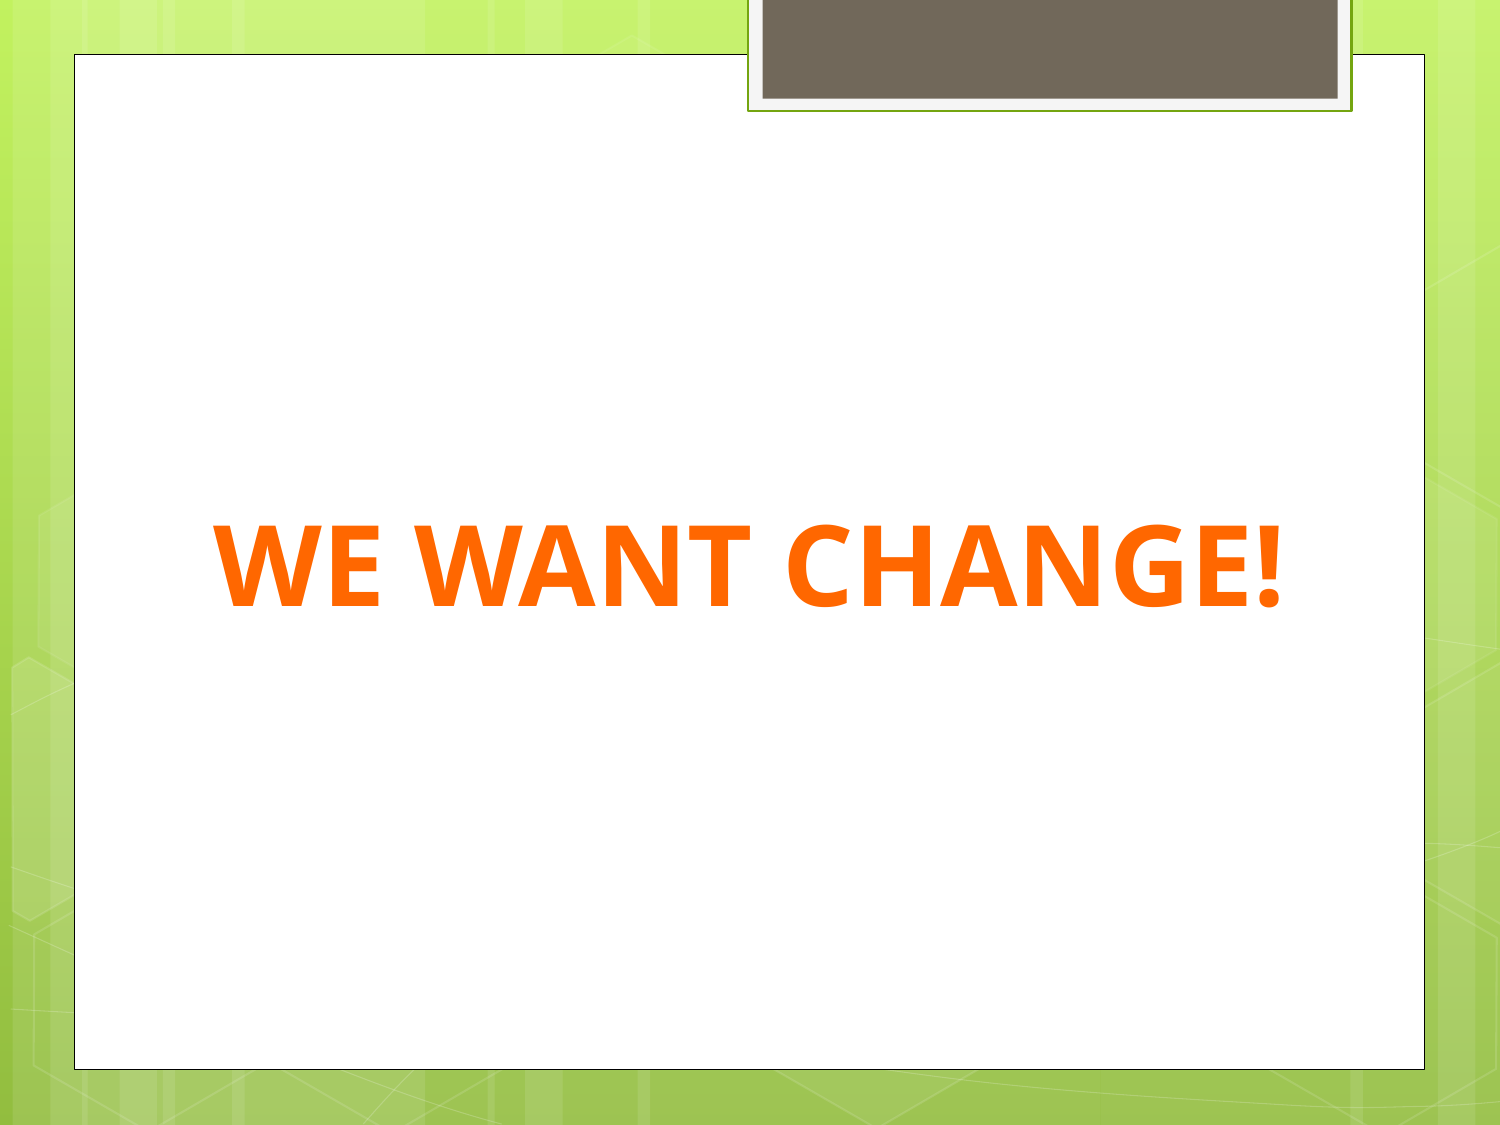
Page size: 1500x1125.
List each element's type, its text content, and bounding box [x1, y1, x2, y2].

text_box WE WANT CHANGE! [198, 486, 1302, 637]
